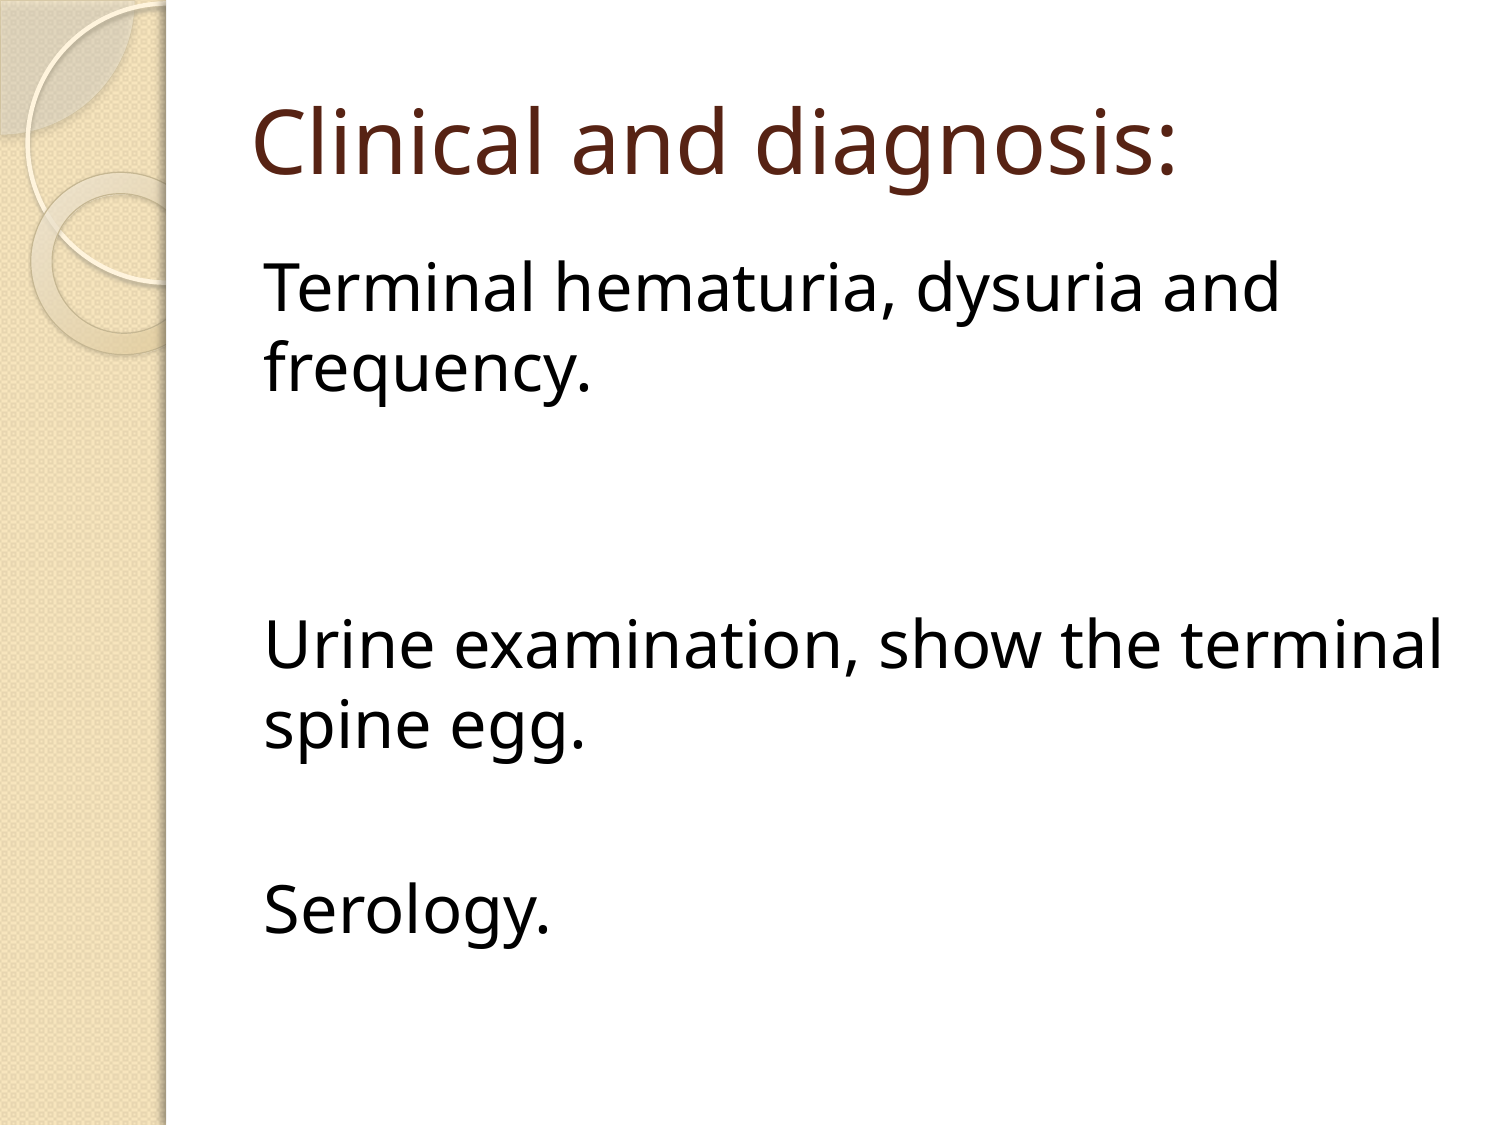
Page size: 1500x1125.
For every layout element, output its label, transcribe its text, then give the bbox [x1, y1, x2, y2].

title Clinical and diagnosis: [235, 45, 1466, 233]
list Terminal hematuria, dysuria and frequency. Urine examination, show the terminal spine egg. Serology. [235, 237, 1466, 1025]
